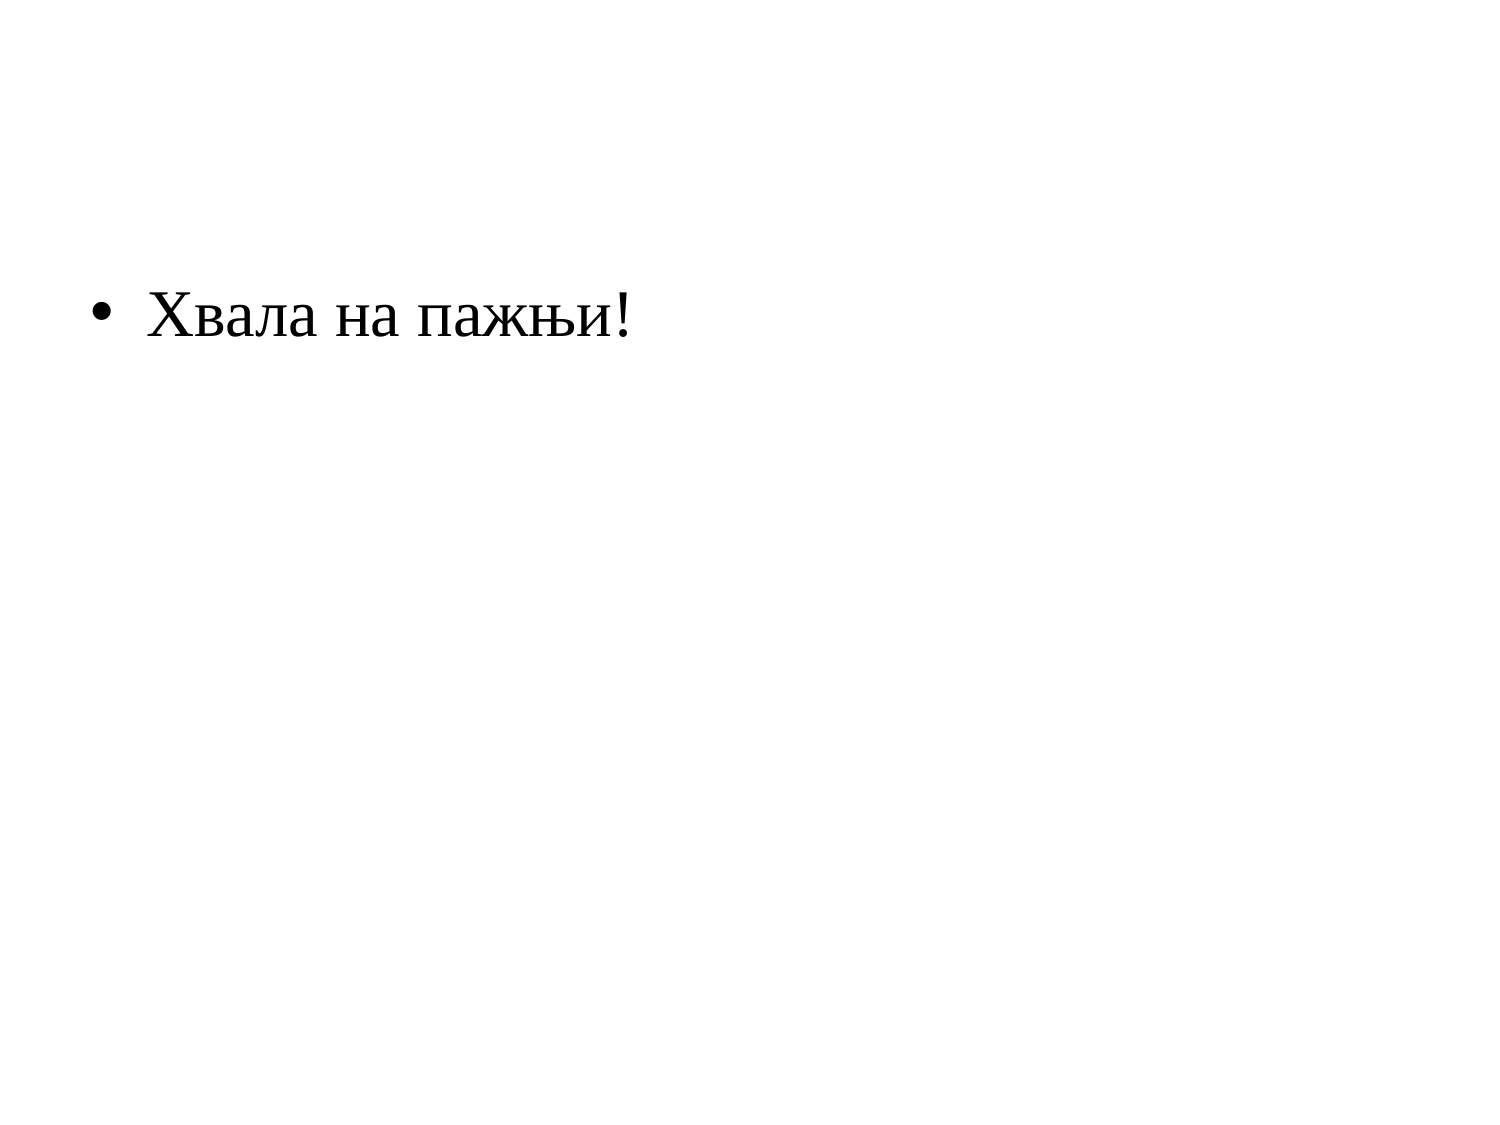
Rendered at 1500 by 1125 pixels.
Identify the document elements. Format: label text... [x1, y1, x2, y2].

list Хвала на пажњи! [75, 262, 1425, 1005]
